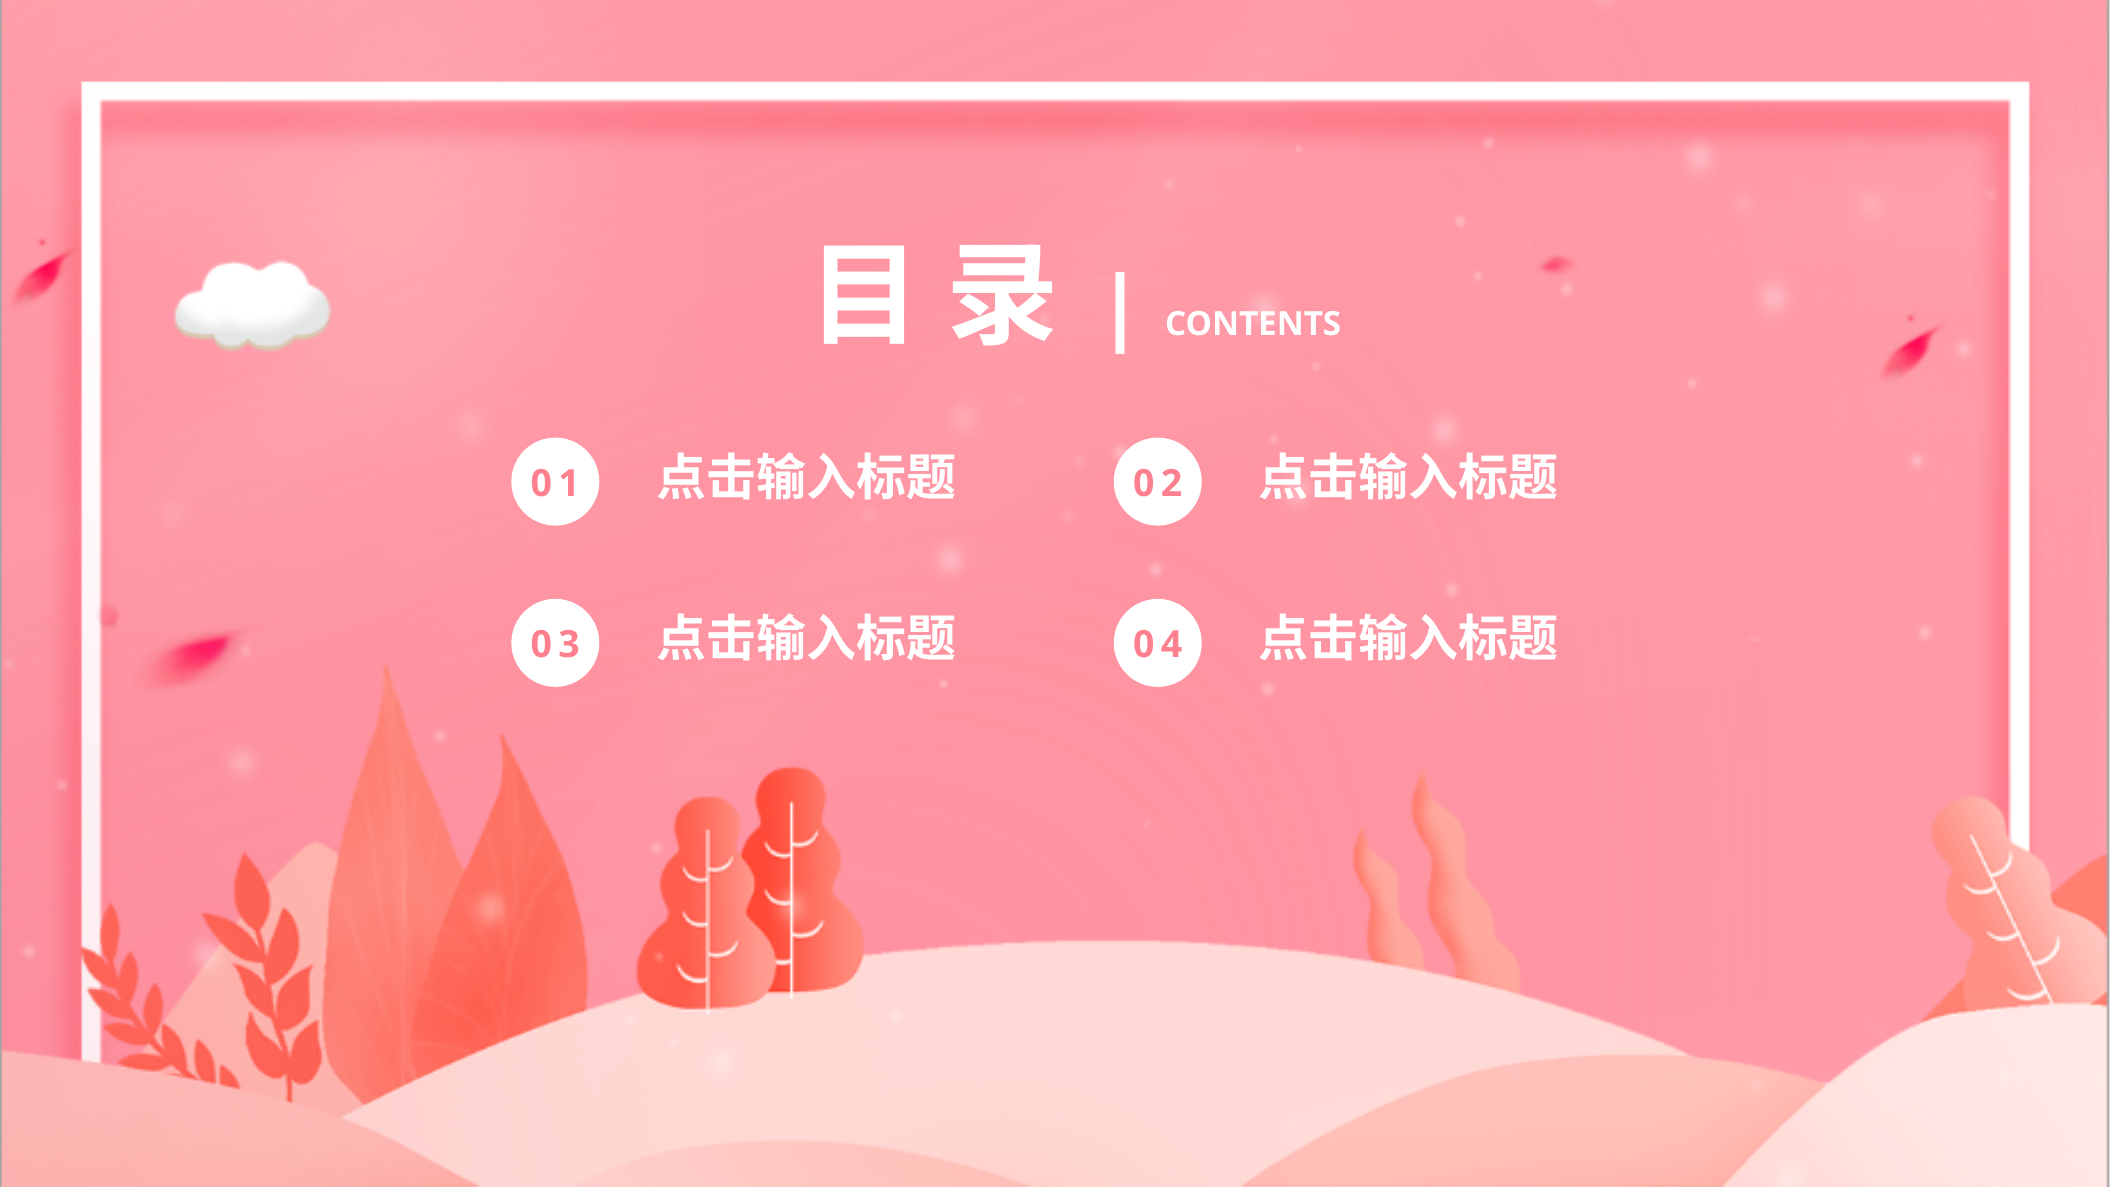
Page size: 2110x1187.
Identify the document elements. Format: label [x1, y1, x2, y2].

text_box [511, 598, 973, 687]
text_box [511, 437, 973, 526]
text_box [1113, 598, 1576, 687]
text_box [1113, 437, 1576, 526]
picture [0, 0, 2110, 1187]
